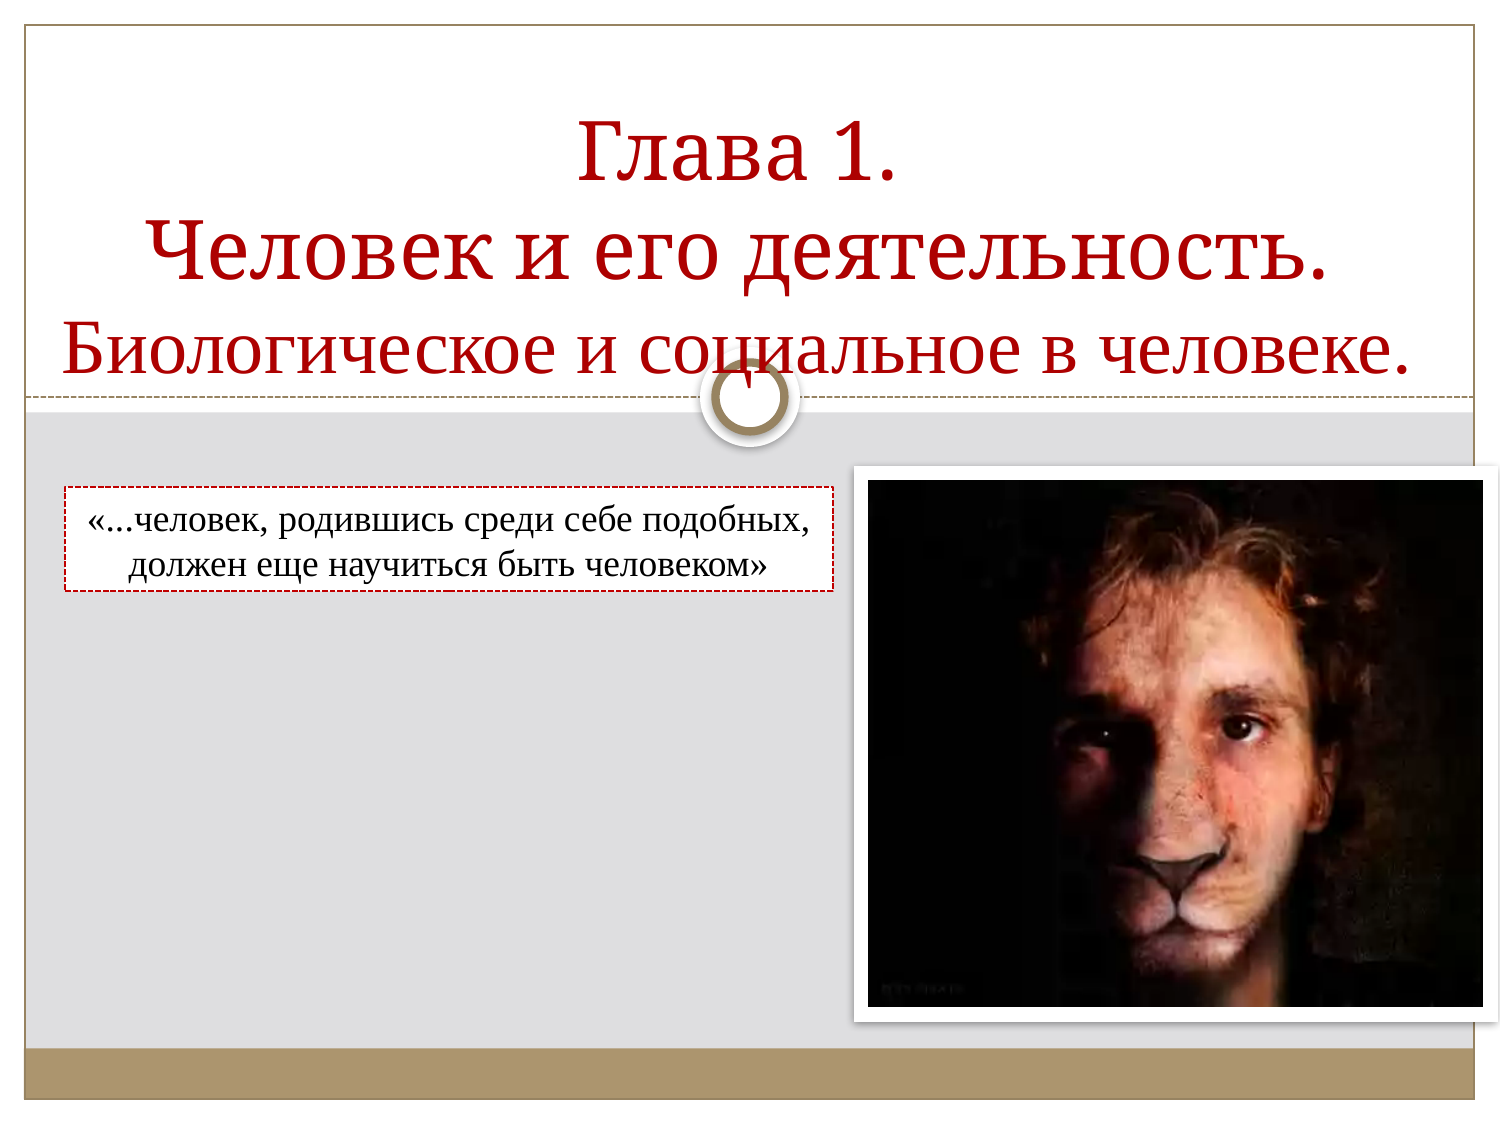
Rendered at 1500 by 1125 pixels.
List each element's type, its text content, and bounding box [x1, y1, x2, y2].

text_box «...человек, родившись среди себе подобных, должен еще научиться быть человеком» [64, 486, 834, 592]
subtitle . [383, 456, 1434, 744]
title Глава 1. Человек и его деятельность. Биологическое и социальное в человеке. [41, 62, 1434, 398]
picture [867, 480, 1484, 1008]
